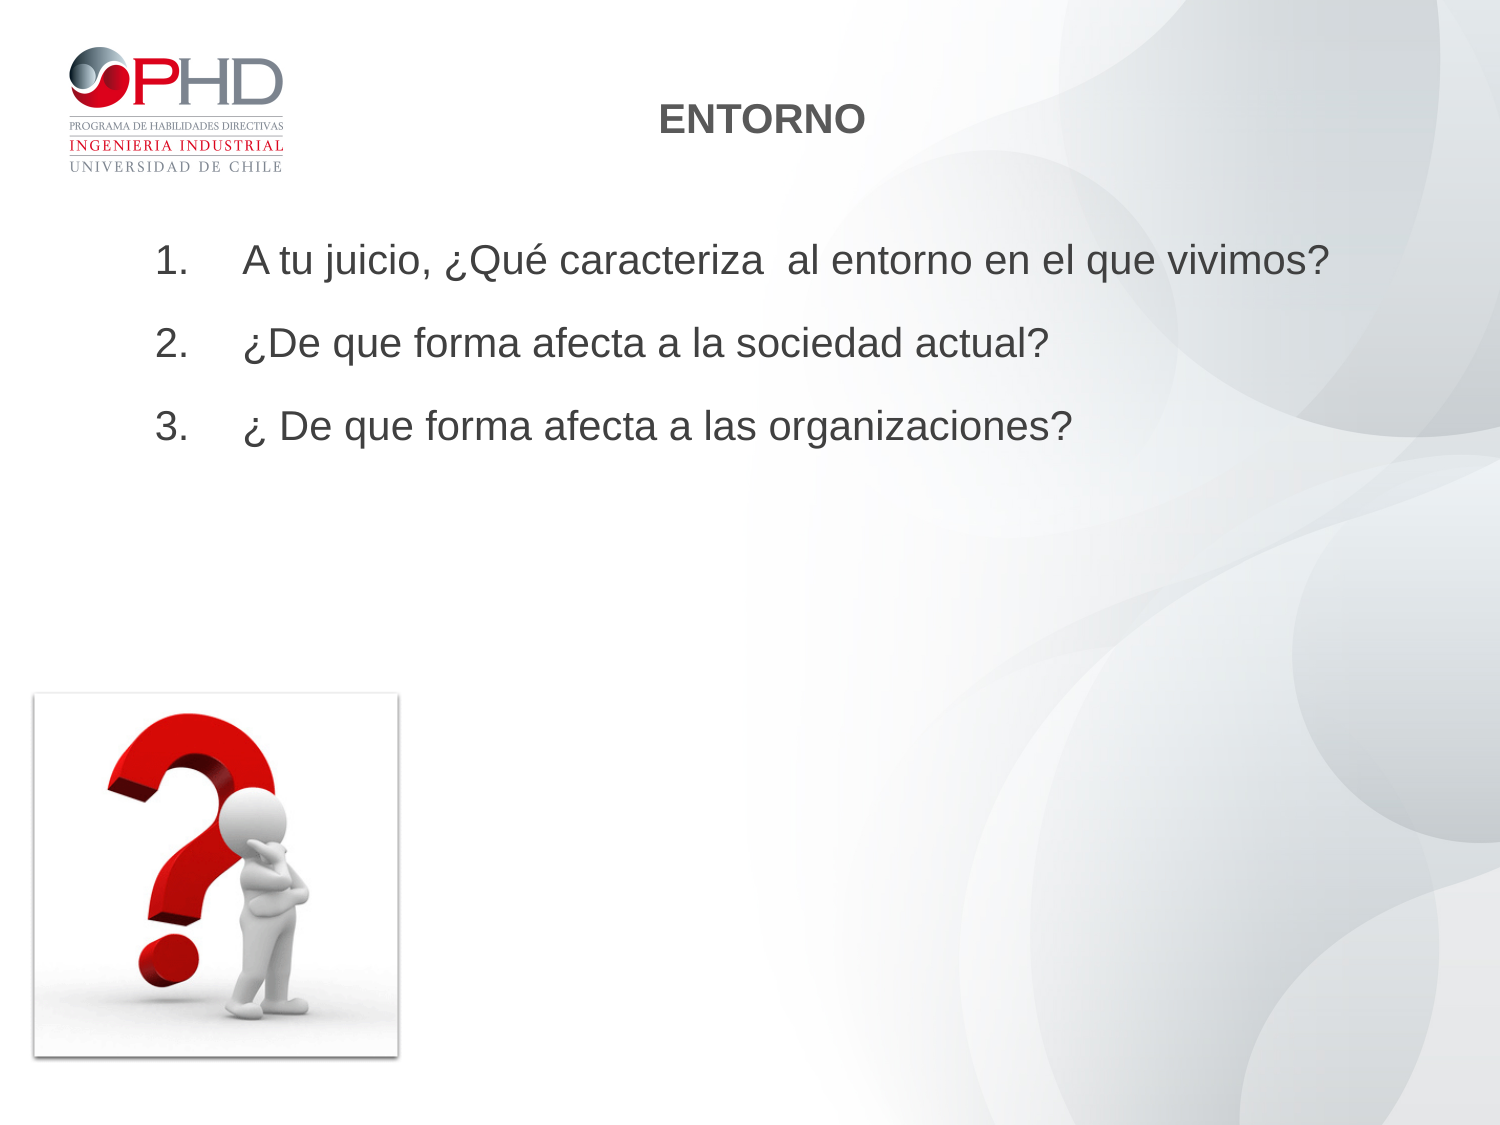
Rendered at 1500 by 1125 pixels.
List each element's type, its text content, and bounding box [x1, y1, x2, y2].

picture [0, 0, 1500, 1125]
text_box A tu juicio, ¿Qué caracteriza al entorno en el que vivimos? ¿De que forma afecta a la sociedad actual? ¿ De que forma afecta a las organizaciones? [64, 199, 1423, 875]
text_box ENTORNO [324, 29, 1200, 199]
